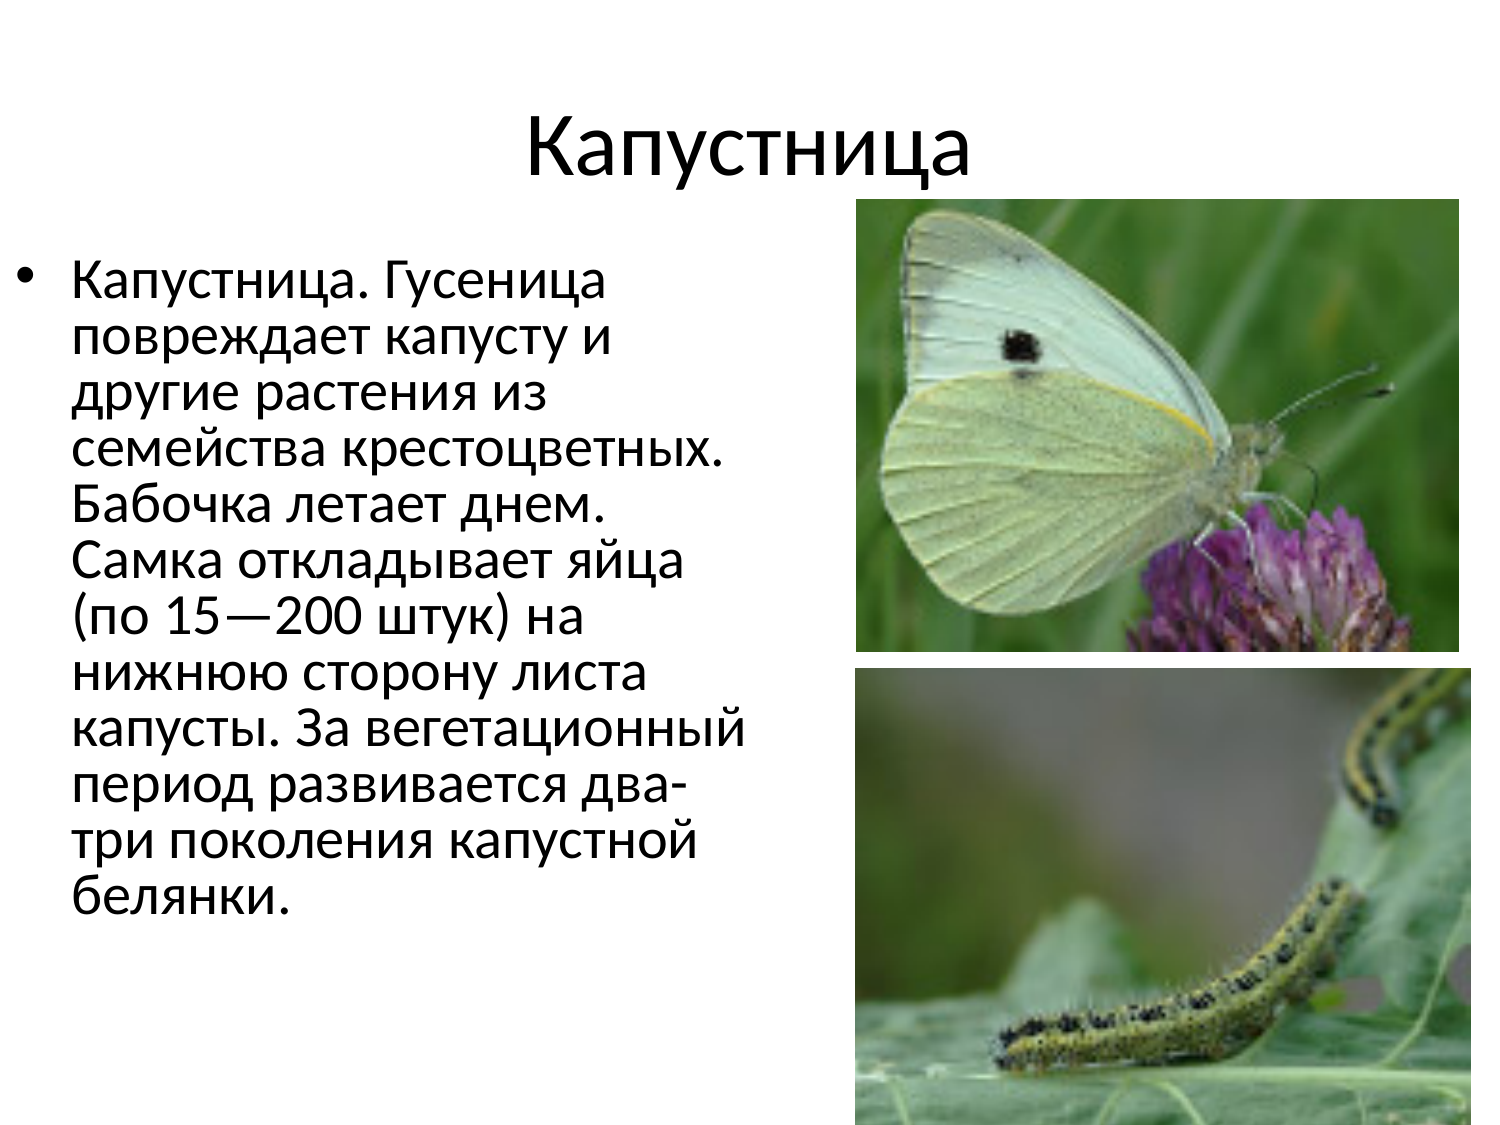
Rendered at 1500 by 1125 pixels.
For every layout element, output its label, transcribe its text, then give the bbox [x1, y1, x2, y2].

picture [855, 198, 1460, 652]
list Капустница. Гусеница повреждает капусту и другие растения из семейства крестоцветных. Бабочка летает днем. Самка откладывает яйца (по 15—200 штук) на нижнюю сторону листа капусты. За вегетационный период развивается два-три поколения капустной белянки. [0, 246, 786, 989]
title Капустница [75, 45, 1425, 233]
picture [855, 668, 1471, 1125]
